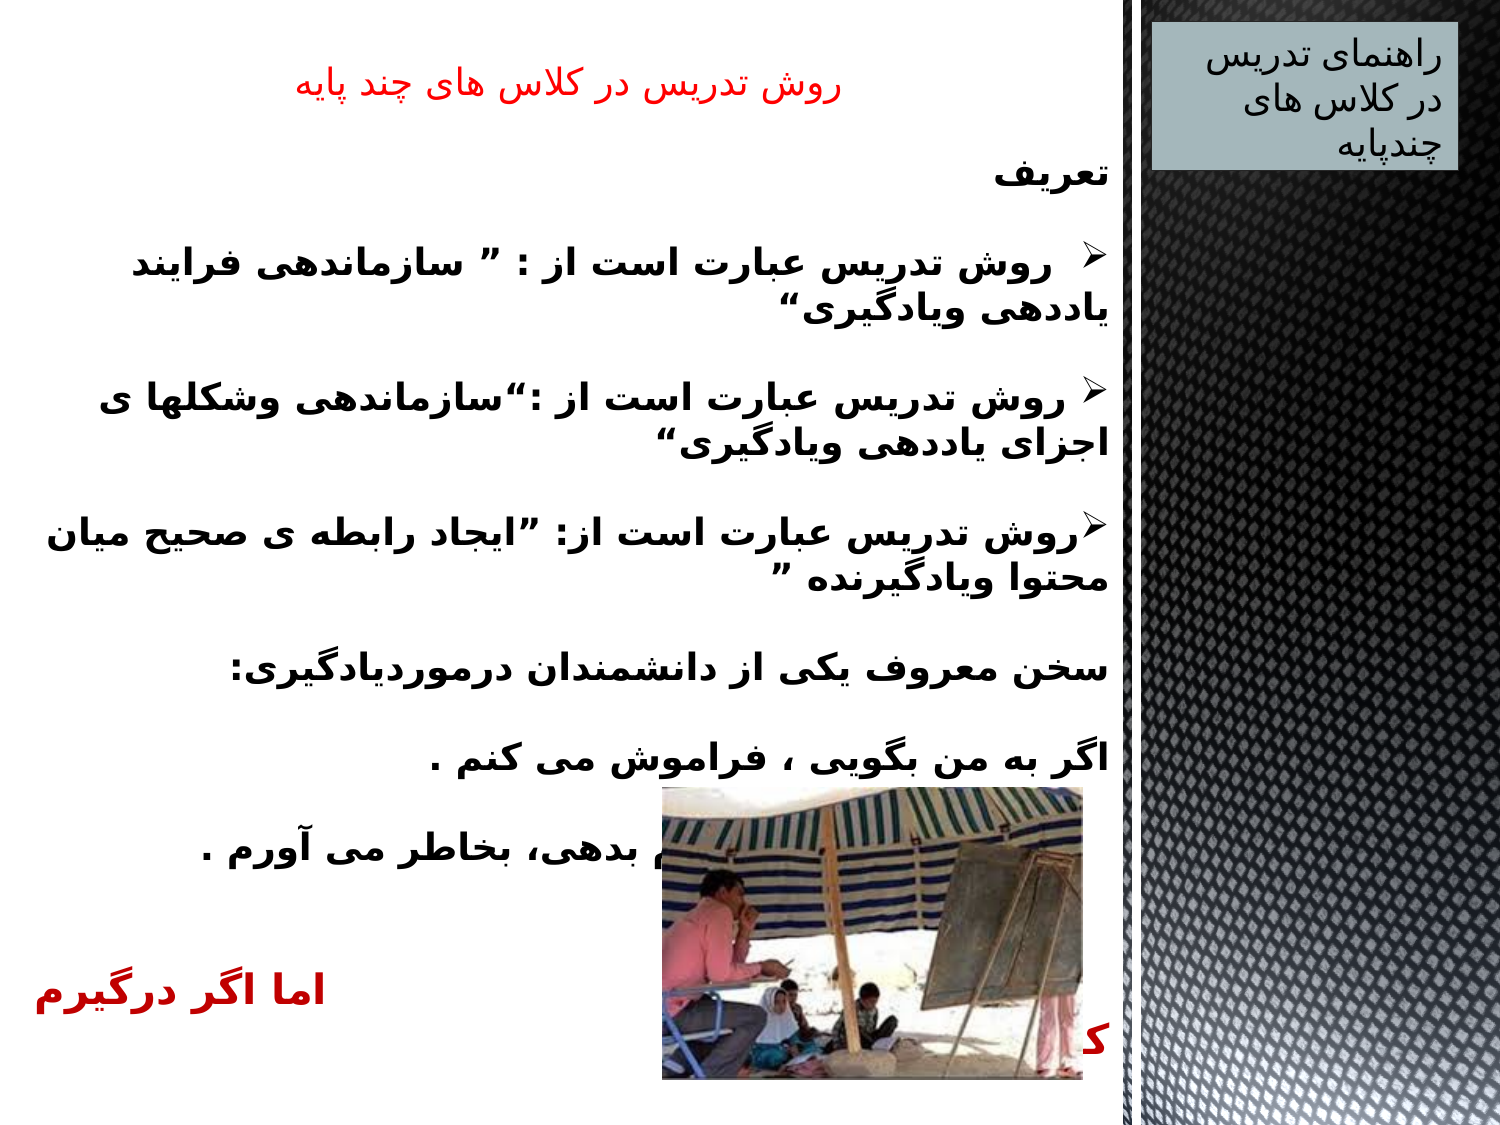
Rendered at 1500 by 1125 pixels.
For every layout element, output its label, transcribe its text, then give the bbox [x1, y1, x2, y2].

text_box راهنمای تدریس در کلاس های چندپایه [1151, 21, 1459, 171]
picture [1123, 0, 1500, 1125]
text_box روش تدریس در کلاس های چند پایه تعریف روش تدریس عبارت است از : ” سازماندهی فرایند یاددهی ویادگیری“ روش تدریس عبارت است از :“سازماندهی وشکلها ی اجزای یاددهی ویادگیری“ روش تدریس عبارت است از: ”ایجاد رابطه ی صحیح میان محتوا ویادگیرنده ” سخن معروف یکی از دانشمندان درموردیادگیری: اگر به من بگویی ، فراموش می کنم . ا گر یادم بدهی، بخاطر می آورم . اما اگر درگیرم کنی یاد می گیرم. [12, 50, 1125, 1125]
picture [662, 787, 1083, 1080]
